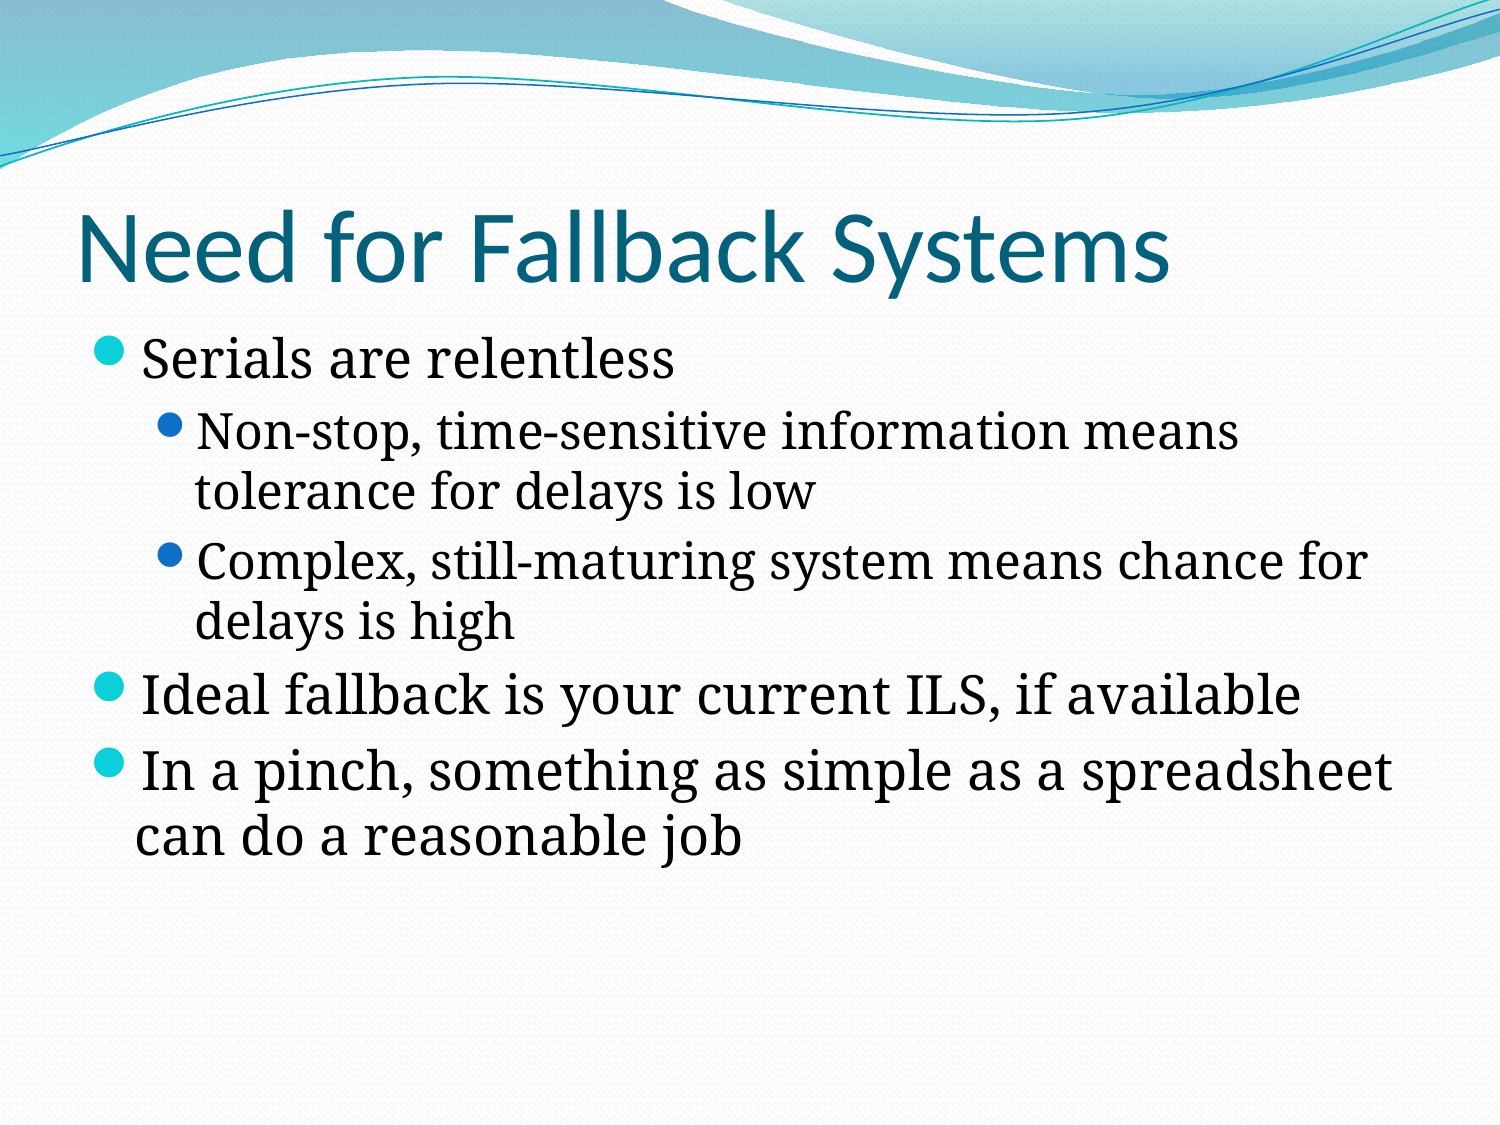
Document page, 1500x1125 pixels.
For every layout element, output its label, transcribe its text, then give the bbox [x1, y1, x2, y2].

list Serials are relentless Non-stop, time-sensitive information means tolerance for delays is low Complex, still-maturing system means chance for delays is high Ideal fallback is your current ILS, if available In a pinch, something as simple as a spreadsheet can do a reasonable job [75, 317, 1425, 1038]
title Need for Fallback Systems [75, 115, 1425, 303]
